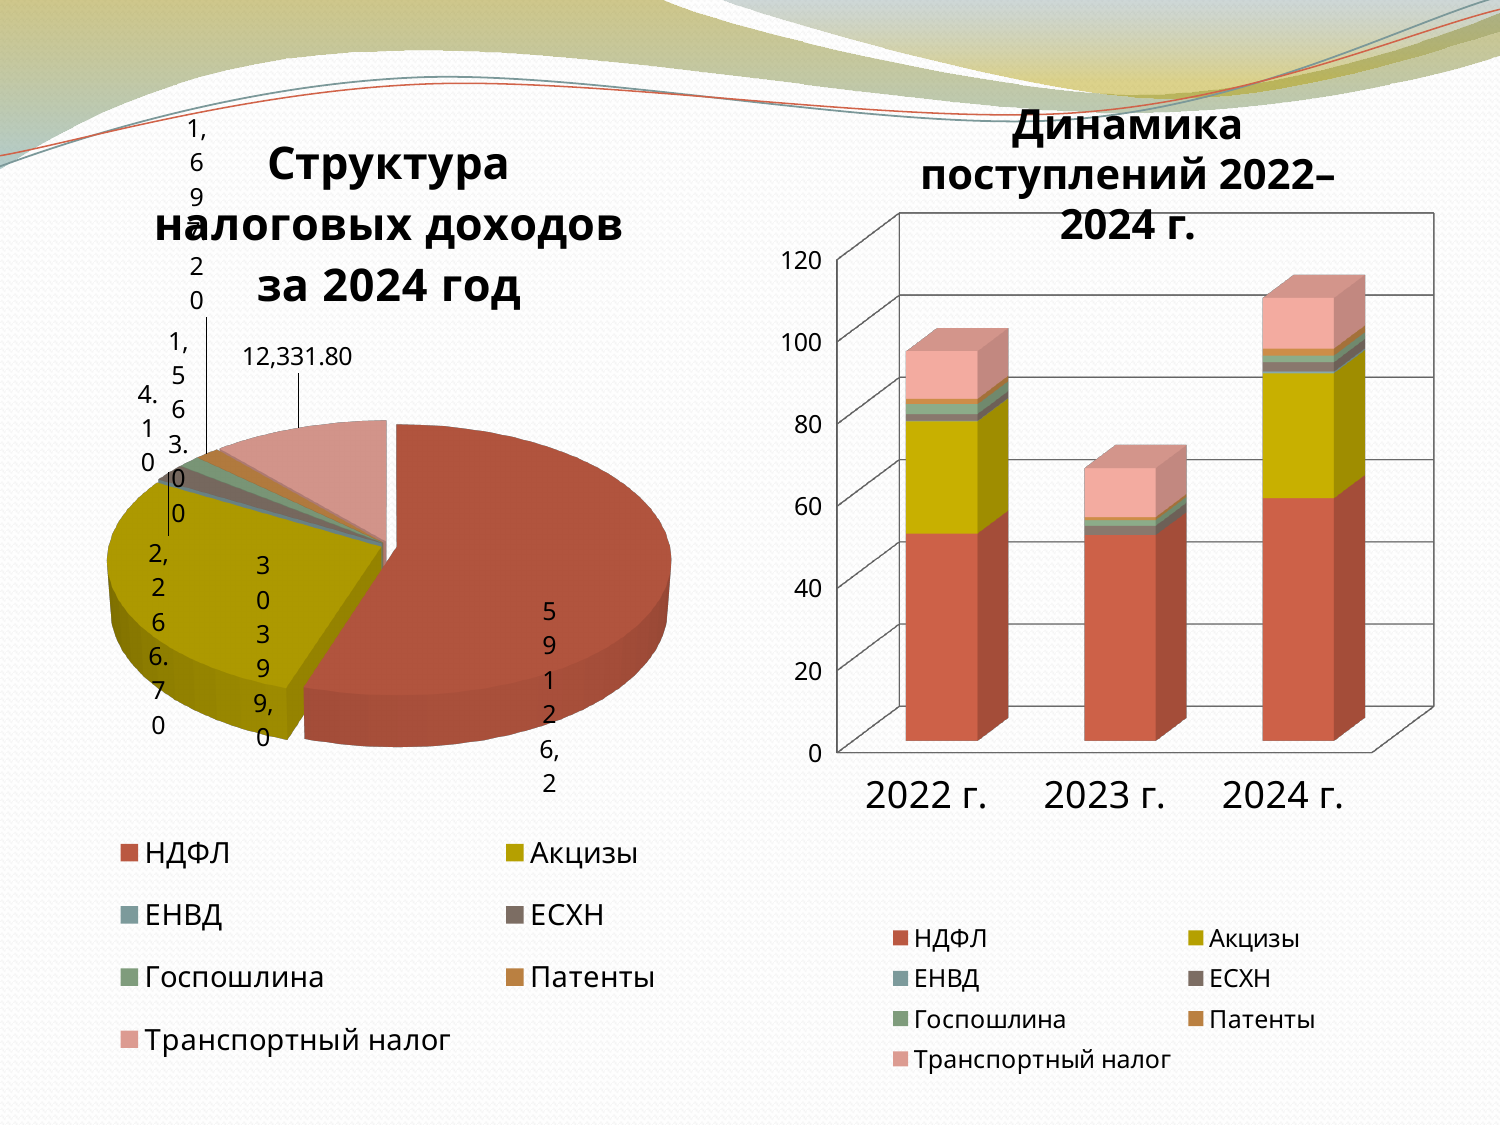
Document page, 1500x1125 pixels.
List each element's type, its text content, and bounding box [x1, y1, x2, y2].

text_box Динамика поступлений 2022– 2024 г. [856, 90, 1400, 195]
chart [74, 89, 703, 1083]
chart [773, 195, 1436, 1083]
